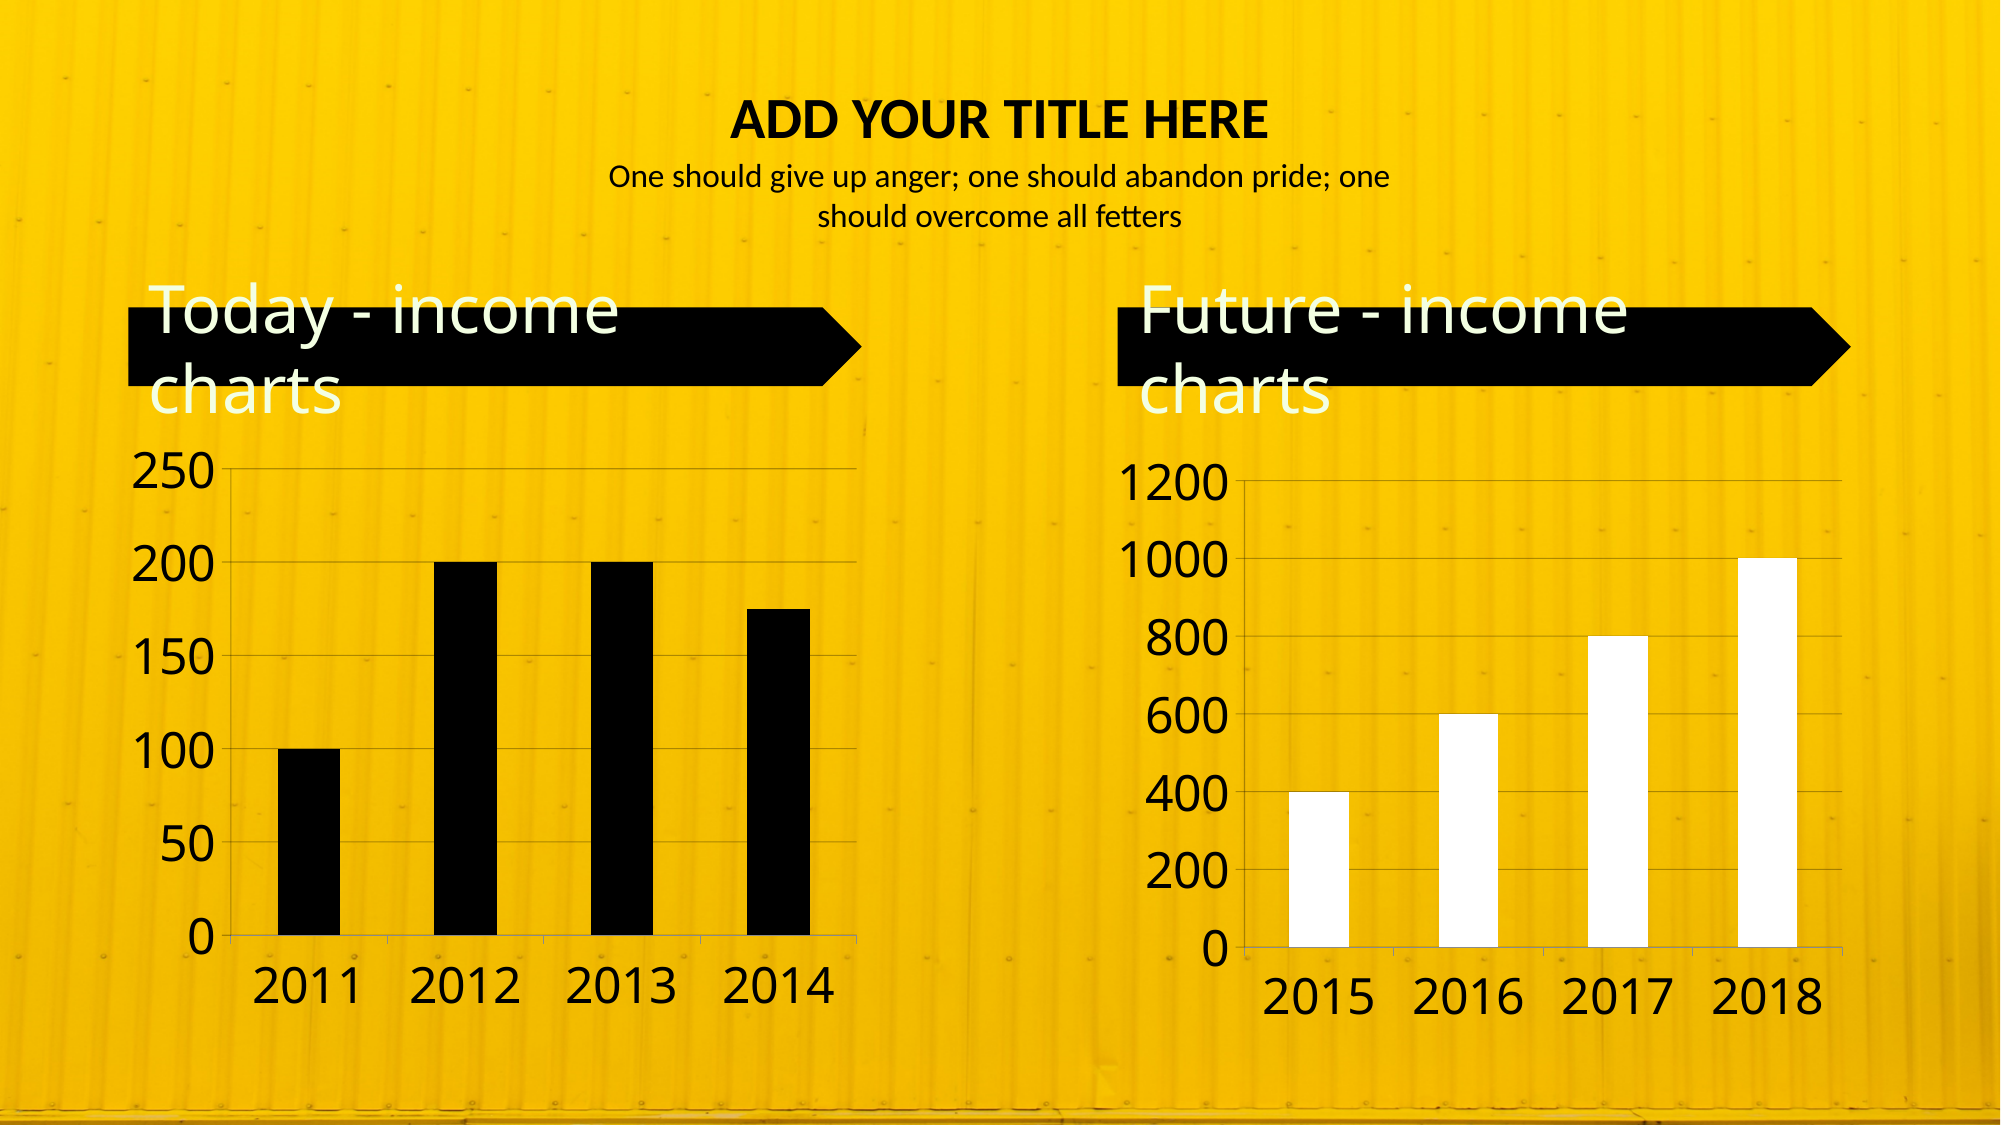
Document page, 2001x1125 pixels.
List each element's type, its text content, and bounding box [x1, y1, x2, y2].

chart [116, 422, 872, 1030]
chart [1102, 434, 1858, 1042]
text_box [128, 307, 862, 387]
text_box One should give up anger; one should abandon pride; one should overcome all fetters [548, 147, 1452, 242]
picture [0, 0, 2001, 1125]
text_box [1117, 307, 1851, 387]
text_box ADD YOUR TITLE HERE [711, 72, 1289, 147]
